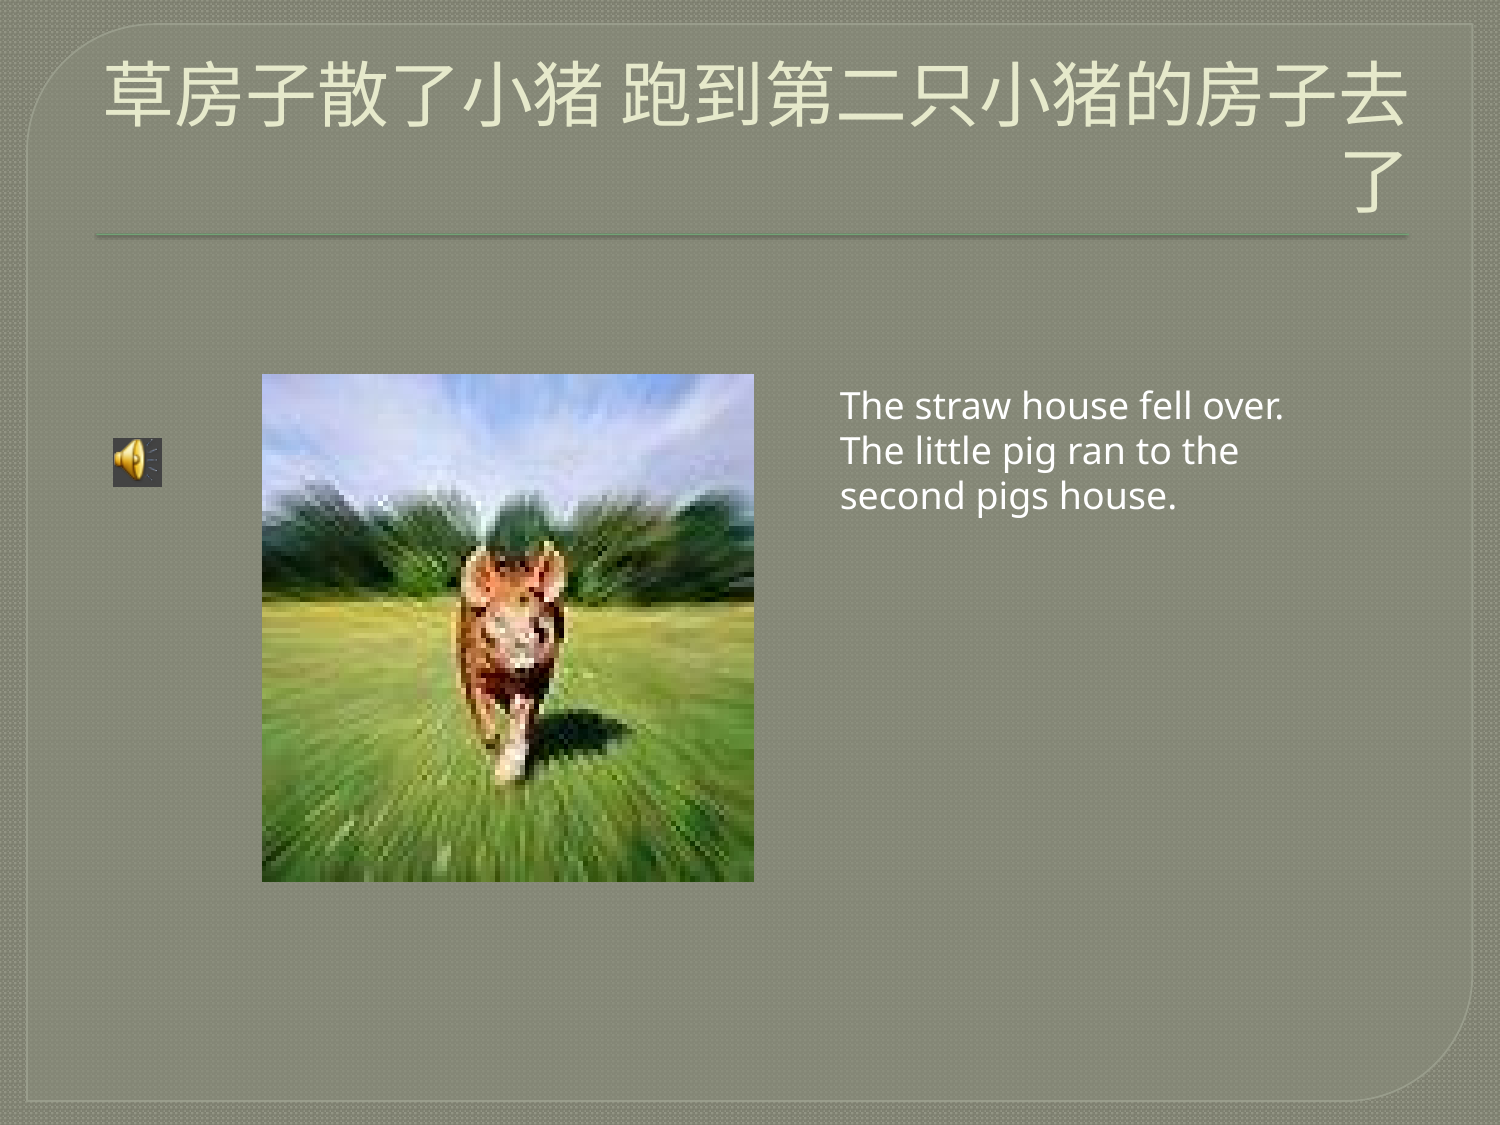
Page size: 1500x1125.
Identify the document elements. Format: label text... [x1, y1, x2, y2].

title 草房子散了小猪 跑到第二只小猪的房子去了 [75, 41, 1425, 230]
text_box The straw house fell over. The little pig ran to the second pigs house. [824, 374, 1363, 525]
picture [112, 437, 163, 488]
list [262, 374, 755, 883]
